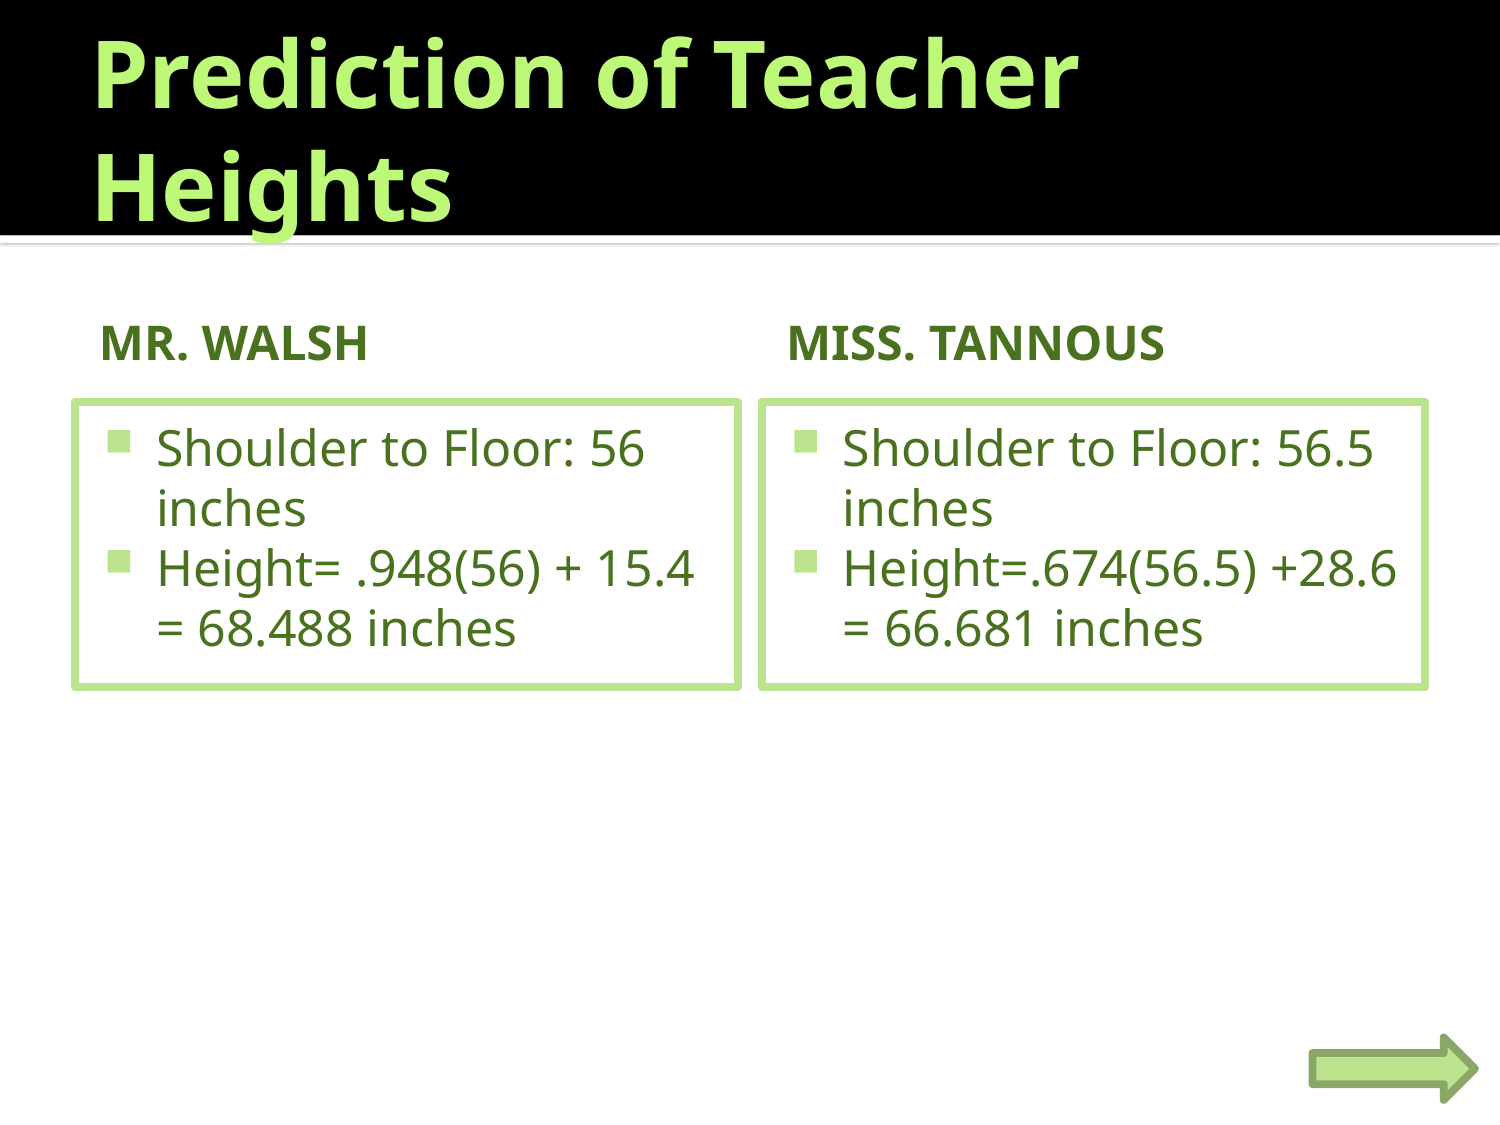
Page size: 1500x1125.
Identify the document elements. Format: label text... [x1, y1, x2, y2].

text_box [1308, 1033, 1479, 1104]
list Shoulder to Floor: 56.5 inches Height=.674(56.5) +28.6 = 66.681 inches [758, 398, 1429, 691]
title Prediction of Teacher Heights [75, 24, 1425, 231]
list Shoulder to Floor: 56 inches Height= .948(56) + 15.4 = 68.488 inches [71, 398, 742, 691]
list Miss. tannous [761, 278, 1425, 396]
list Mr. Walsh [75, 278, 738, 396]
